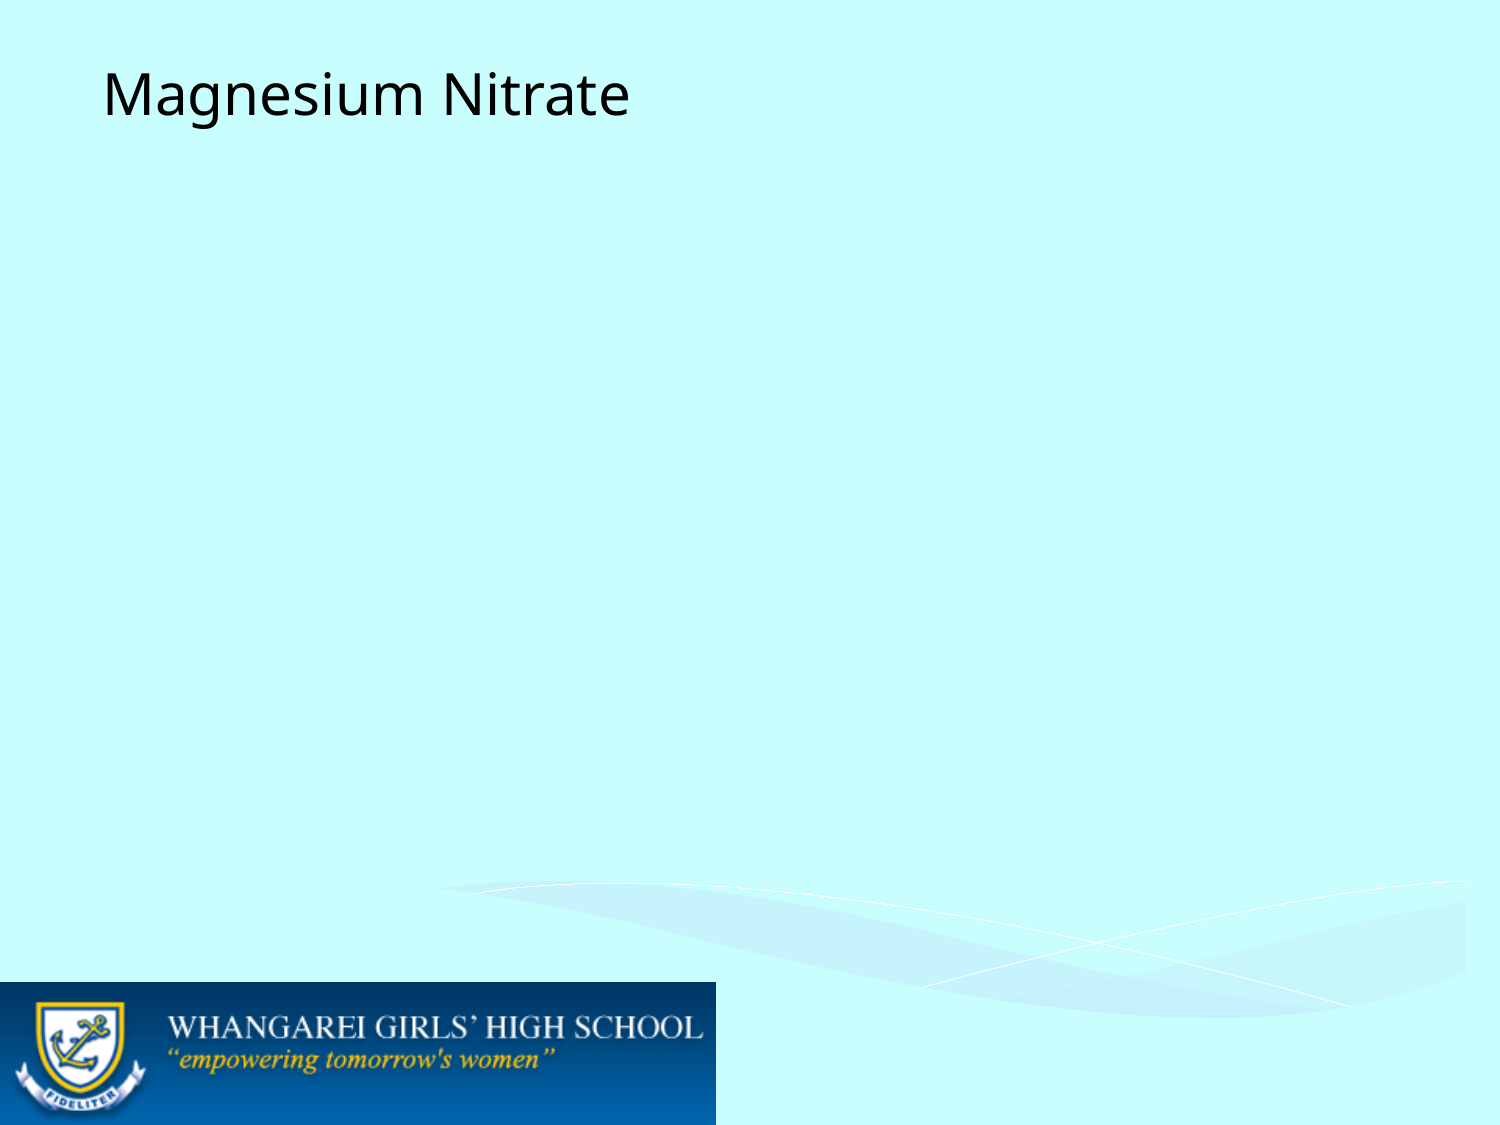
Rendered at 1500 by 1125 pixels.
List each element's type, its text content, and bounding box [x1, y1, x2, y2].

picture [0, 982, 716, 1125]
text_box Magnesium Nitrate [87, 50, 738, 135]
